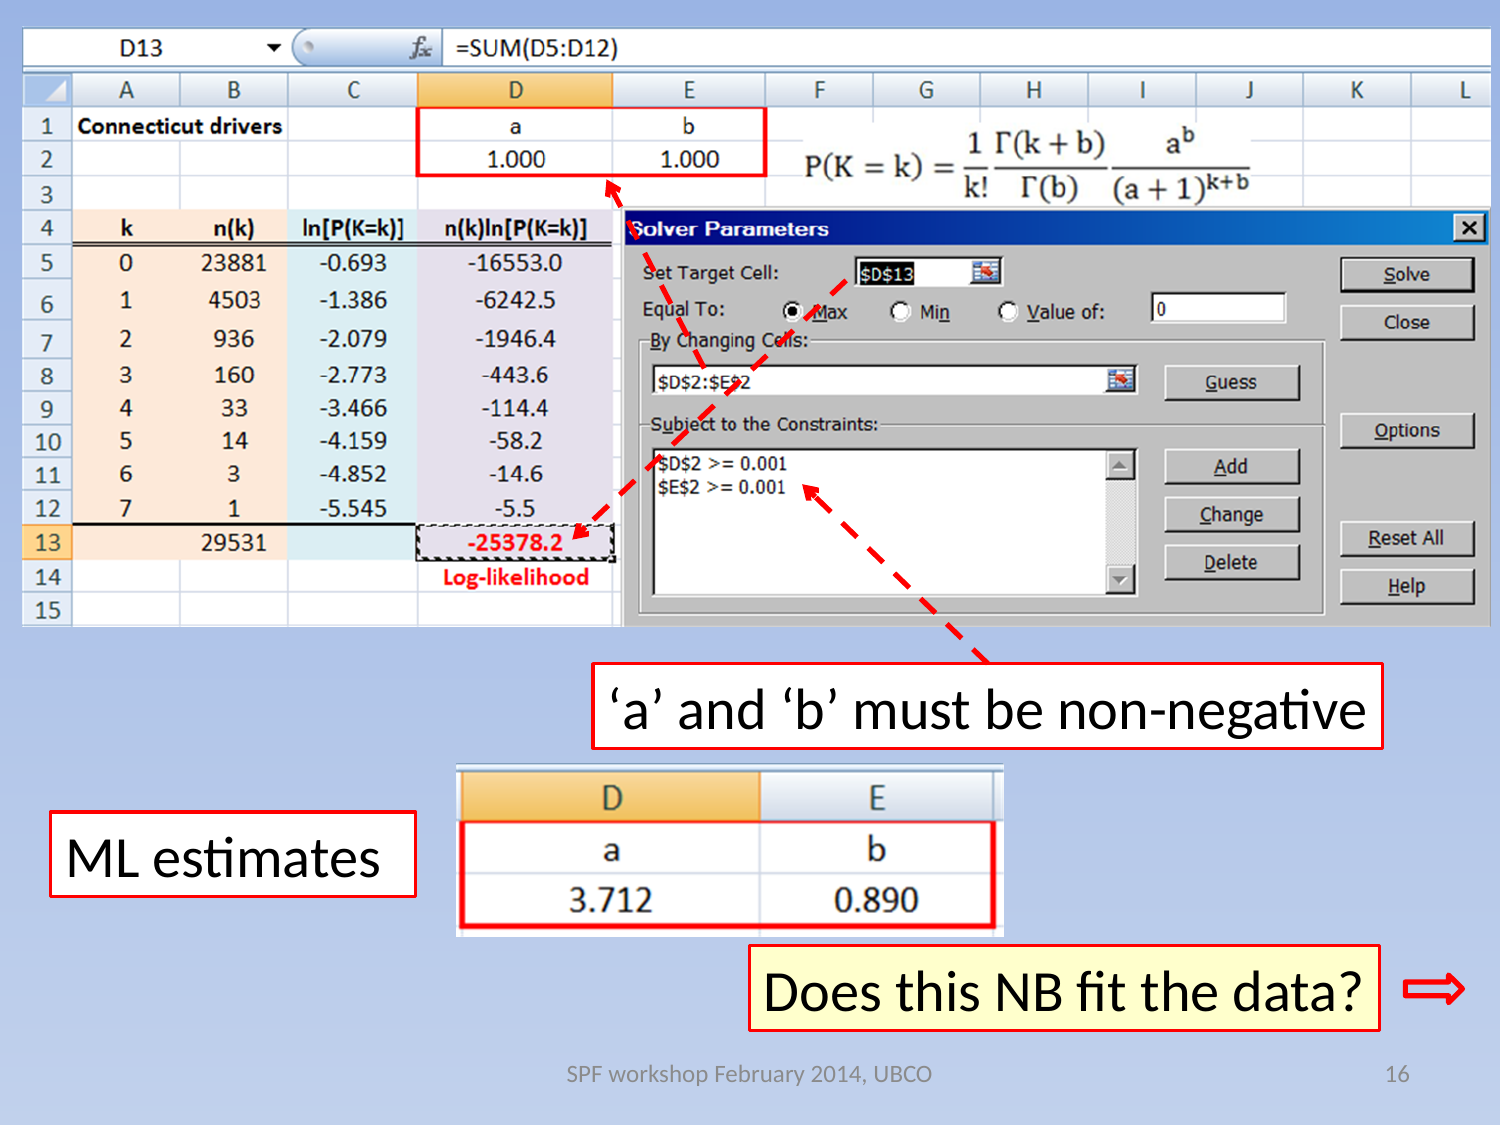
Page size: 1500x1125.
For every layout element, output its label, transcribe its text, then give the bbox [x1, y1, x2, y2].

picture [22, 26, 1491, 627]
text_box Does this NB fit the data? [749, 945, 1380, 1031]
text_box [1404, 974, 1463, 1004]
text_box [801, 483, 988, 664]
slide_number 16 [1074, 1042, 1425, 1103]
footer SPF workshop February 2014, UBCO [512, 1042, 988, 1103]
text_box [571, 280, 847, 540]
text_box ‘a’ and ‘b’ must be non-negative [593, 663, 1383, 749]
picture [456, 763, 1004, 937]
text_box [606, 179, 705, 369]
text_box ML estimates [50, 811, 416, 897]
